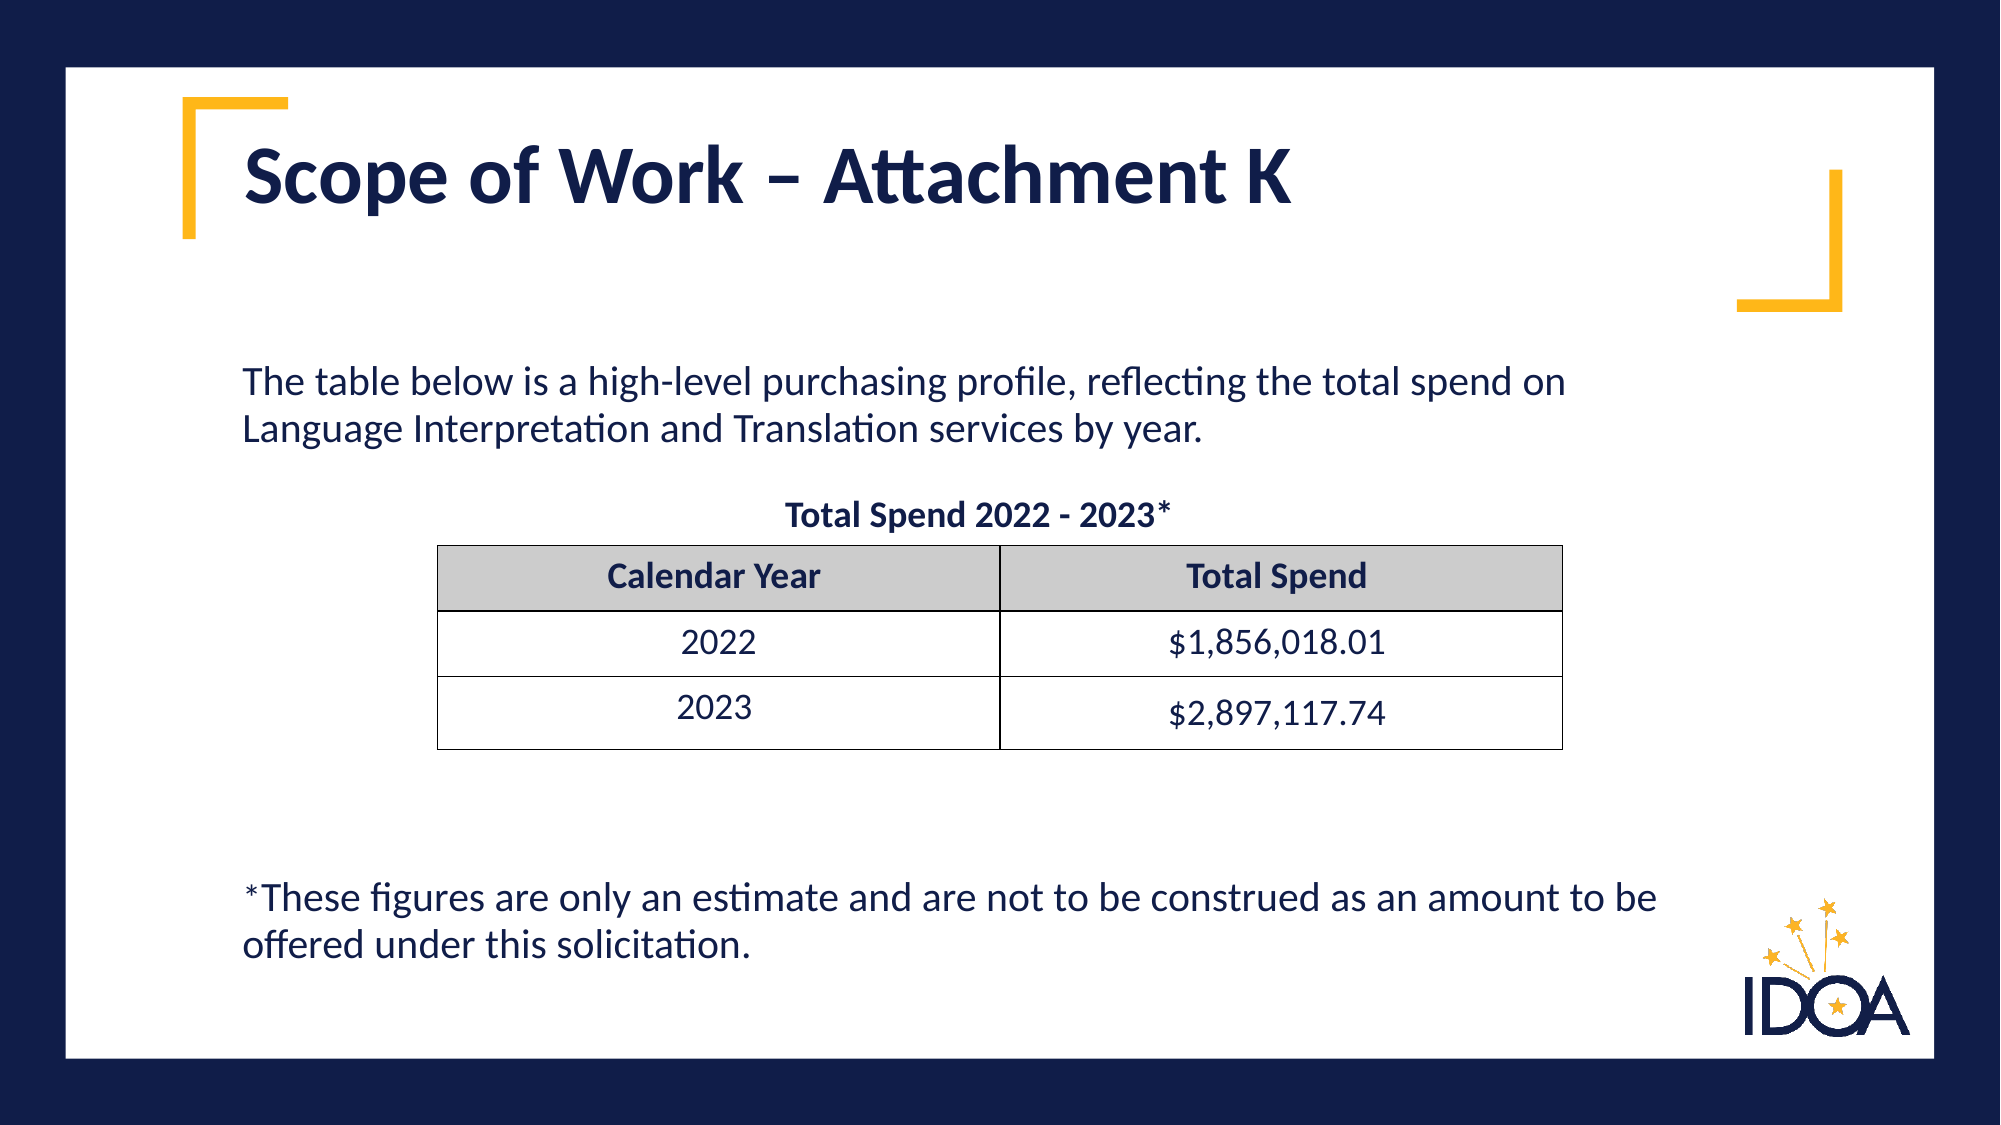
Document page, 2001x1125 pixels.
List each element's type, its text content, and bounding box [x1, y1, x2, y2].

table_cell 2023 [438, 677, 999, 749]
table_cell $2,897,117.74 [1001, 677, 1562, 749]
picture [1702, 857, 1959, 1114]
title Scope of Work – Attachment K [229, 125, 1805, 249]
table_cell 2022 [438, 612, 999, 676]
table_header Total Spend [1001, 546, 1562, 610]
list The table below is a high-level purchasing profile, reflecting the total spend on Language Interpretation and Translation services by year. Total Spend 2022 - 2023* *These figures are only an estimate and are not to be construed as an amount to be offered under this solicitation. [227, 299, 1733, 1087]
table_header Calendar Year [438, 546, 999, 610]
table_cell $1,856,018.01 [1001, 612, 1562, 676]
